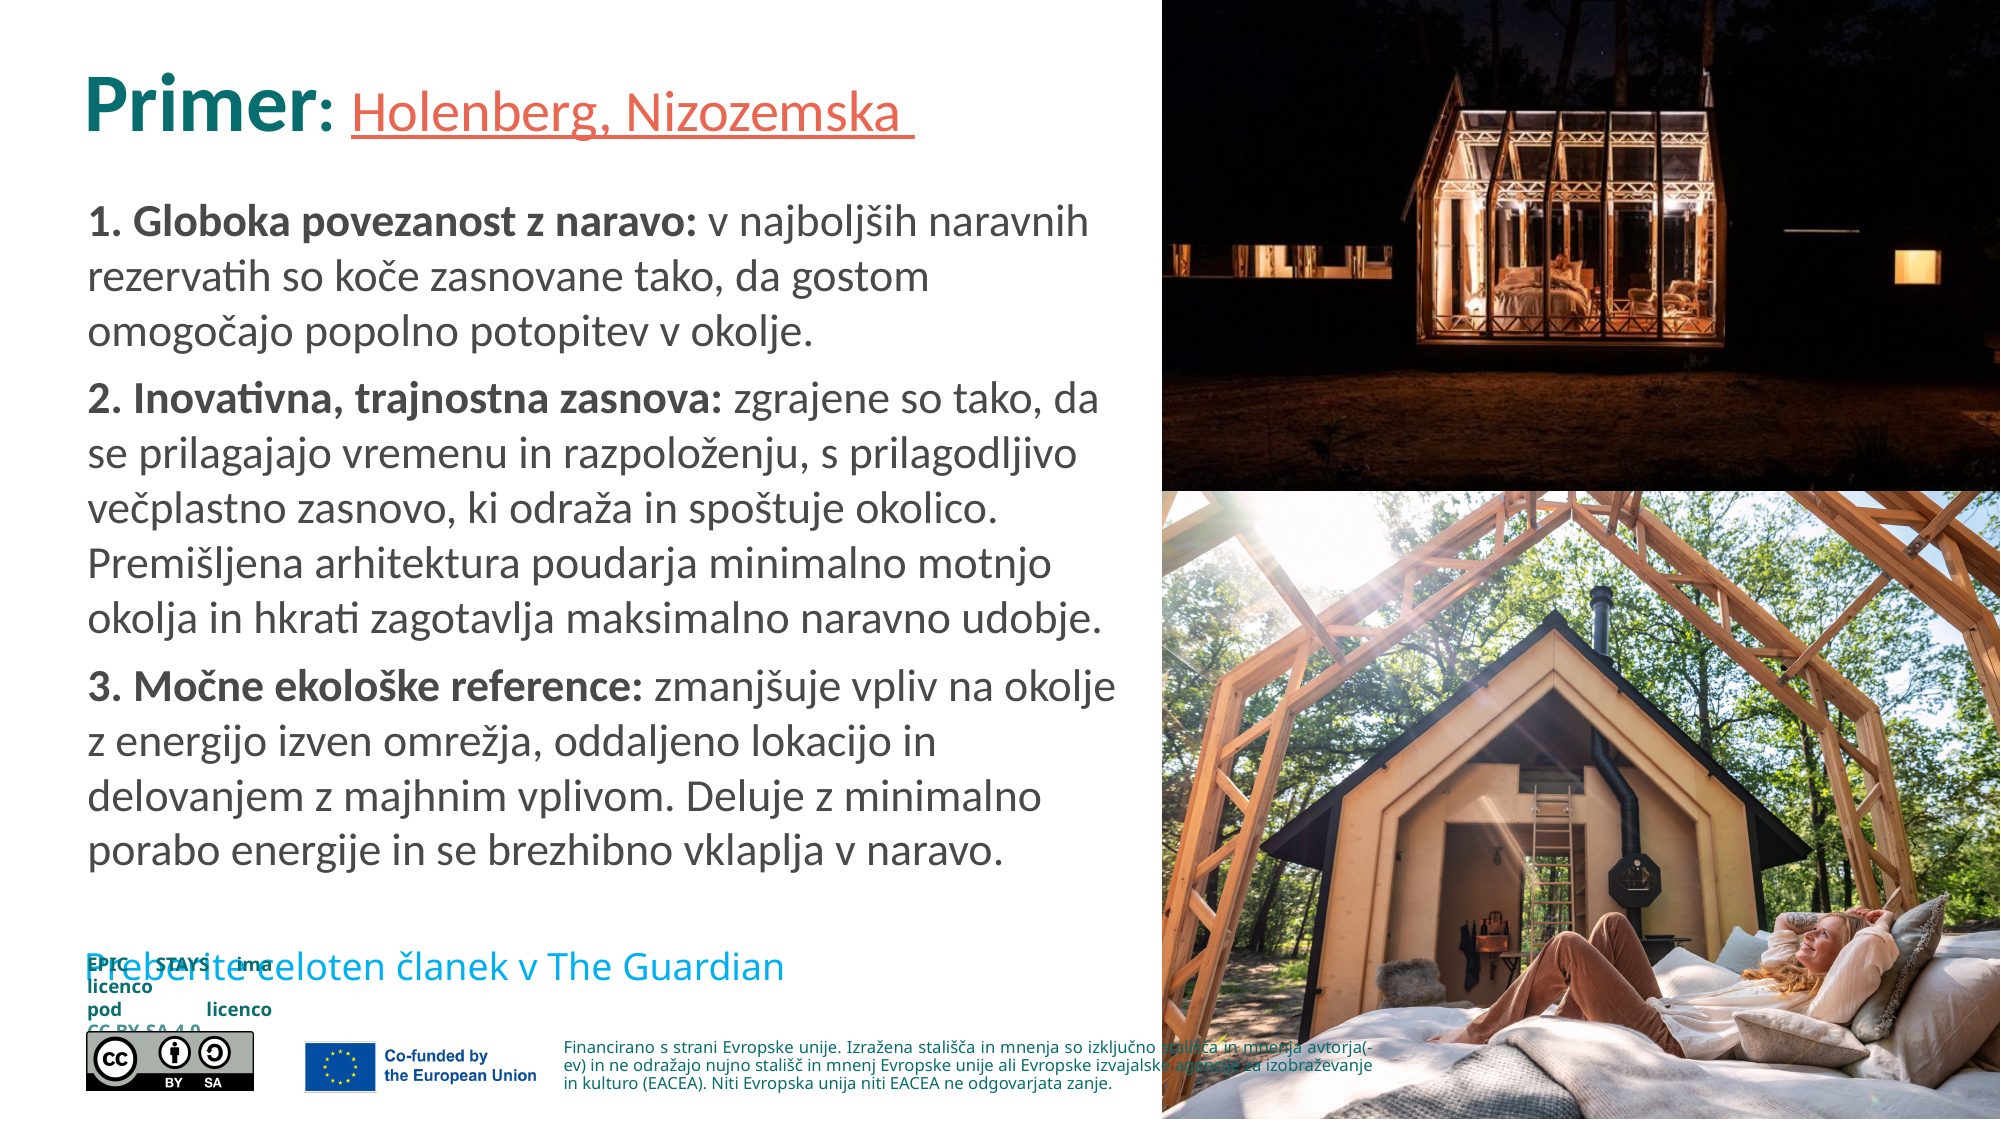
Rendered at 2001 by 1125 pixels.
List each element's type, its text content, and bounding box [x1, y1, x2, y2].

list Primer: Holenberg, Nizozemska [69, 40, 1101, 173]
text_box Preberite celoten članek v The Guardian [69, 935, 1070, 1001]
list 1. Globoka povezanost z naravo: v najboljših naravnih rezervatih so koče zasnovane tako, da gostom omogočajo popolno potopitev v okolje. 2. Inovativna, trajnostna zasnova: zgrajene so tako, da se prilagajajo vremenu in razpoloženju, s prilagodljivo večplastno zasnovo, ki odraža in spoštuje okolico. Premišljena arhitektura poudarja minimalno motnjo okolja in hkrati zagotavlja maksimalno naravno udobje. 3. Močne ekološke reference: zmanjšuje vpliv na okolje z energijo izven omrežja, oddaljeno lokacijo in delovanjem z majhnim vplivom. Deluje z minimalno porabo energije in se brezhibno vklaplja v naravo. [72, 182, 1135, 757]
text_box Financirano s strani Evropske unije. Izražena stališča in mnenja so izključno stališča in mnenja avtorja(-ev) in ne odražajo nujno stališč in mnenj Evropske unije ali Evropske izvajalske agencije za izobraževanje in kulturo (EACEA). Niti Evropska unija niti EACEA ne odgovarjata zanje. [548, 1030, 1161, 1101]
picture [1161, 0, 2000, 1120]
picture [302, 1040, 554, 1094]
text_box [72, 968, 287, 1091]
